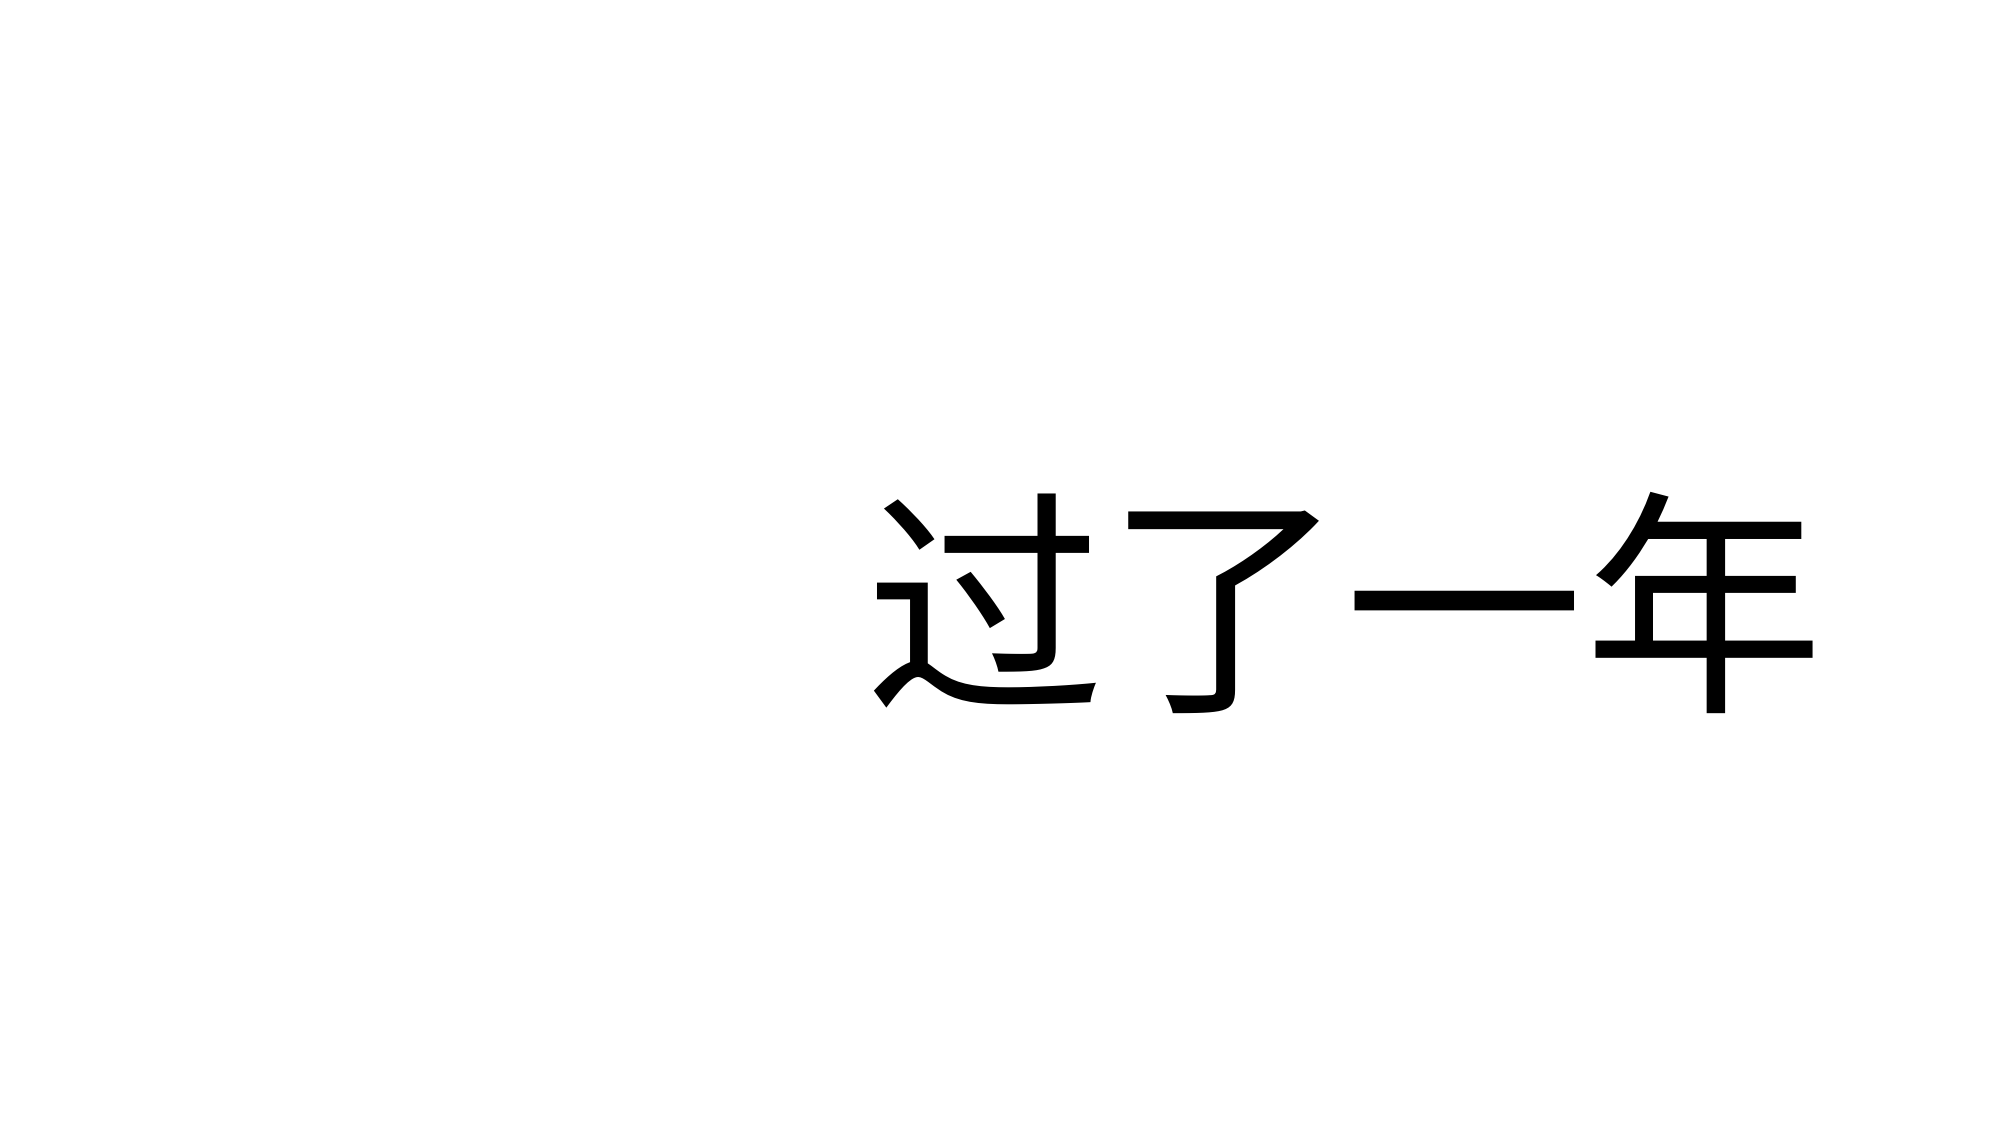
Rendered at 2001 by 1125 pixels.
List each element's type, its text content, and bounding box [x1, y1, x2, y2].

text_box 过了一年 [851, 447, 1839, 750]
